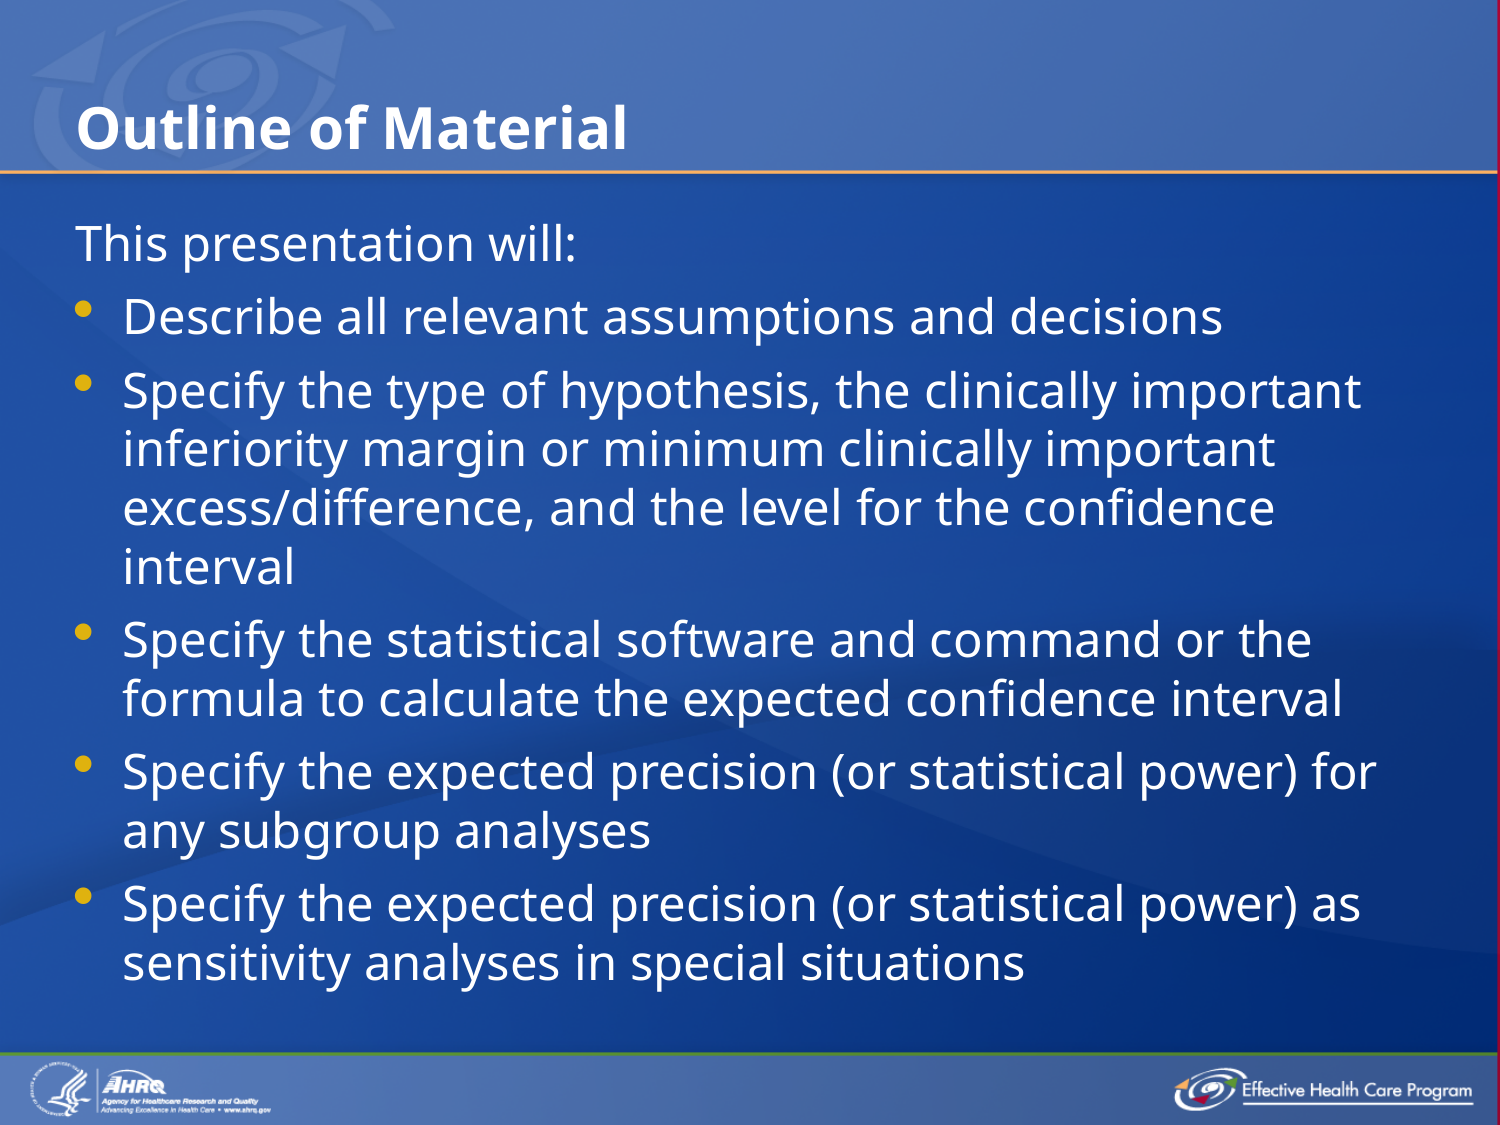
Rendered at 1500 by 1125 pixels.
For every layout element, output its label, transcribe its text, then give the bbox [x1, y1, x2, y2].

title Outline of Material [75, 21, 1425, 163]
picture [0, 0, 1500, 1125]
list This presentation will: Describe all relevant assumptions and decisions Specify the type of hypothesis, the clinically important inferiority margin or minimum clinically important excess/difference, and the level for the confidence interval Specify the statistical software and command or the formula to calculate the expected confidence interval Specify the expected precision (or statistical power) for any subgroup analyses Specify the expected precision (or statistical power) as sensitivity analyses in special situations [75, 212, 1425, 1013]
